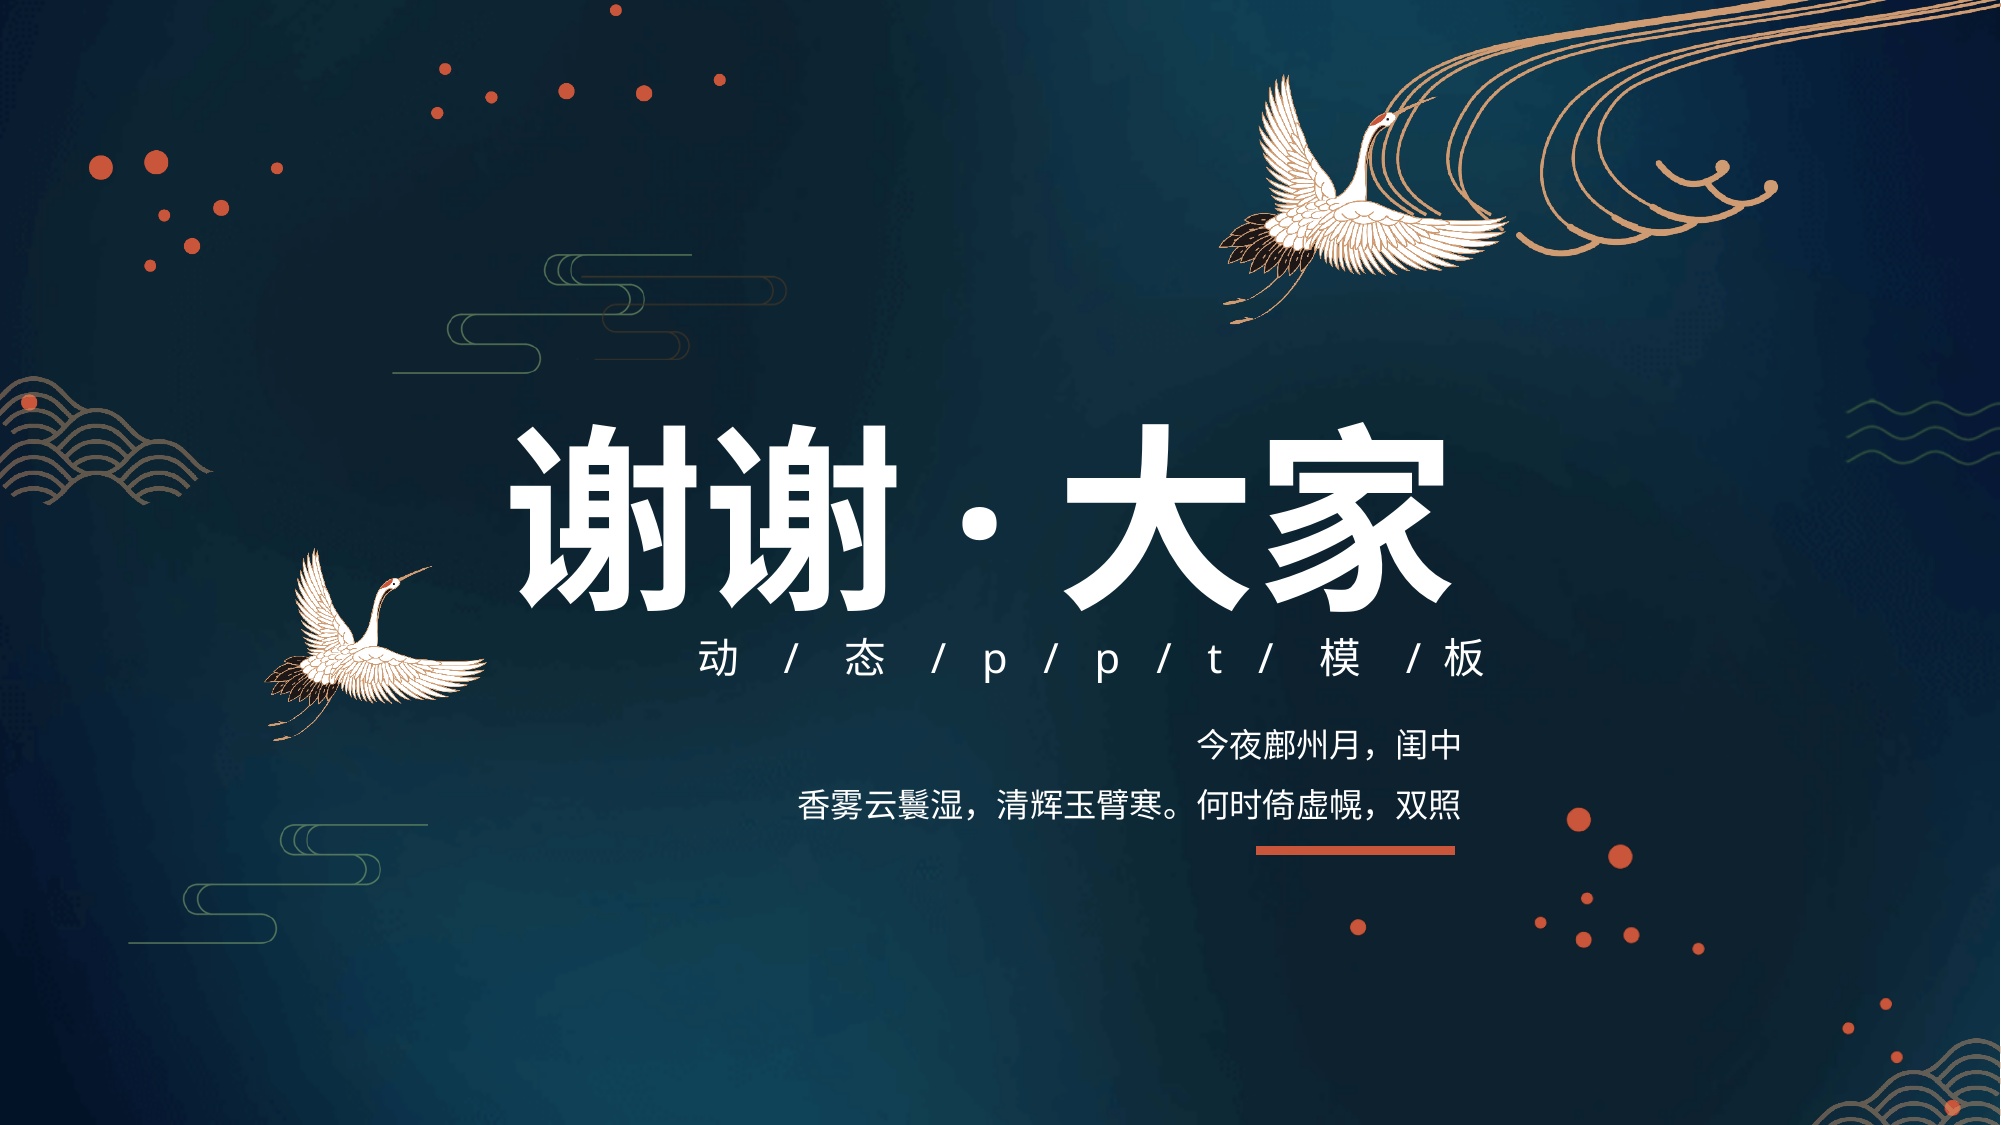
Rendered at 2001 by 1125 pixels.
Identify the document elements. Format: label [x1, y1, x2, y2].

text_box [0, 0, 2000, 1125]
picture [455, 236, 874, 404]
